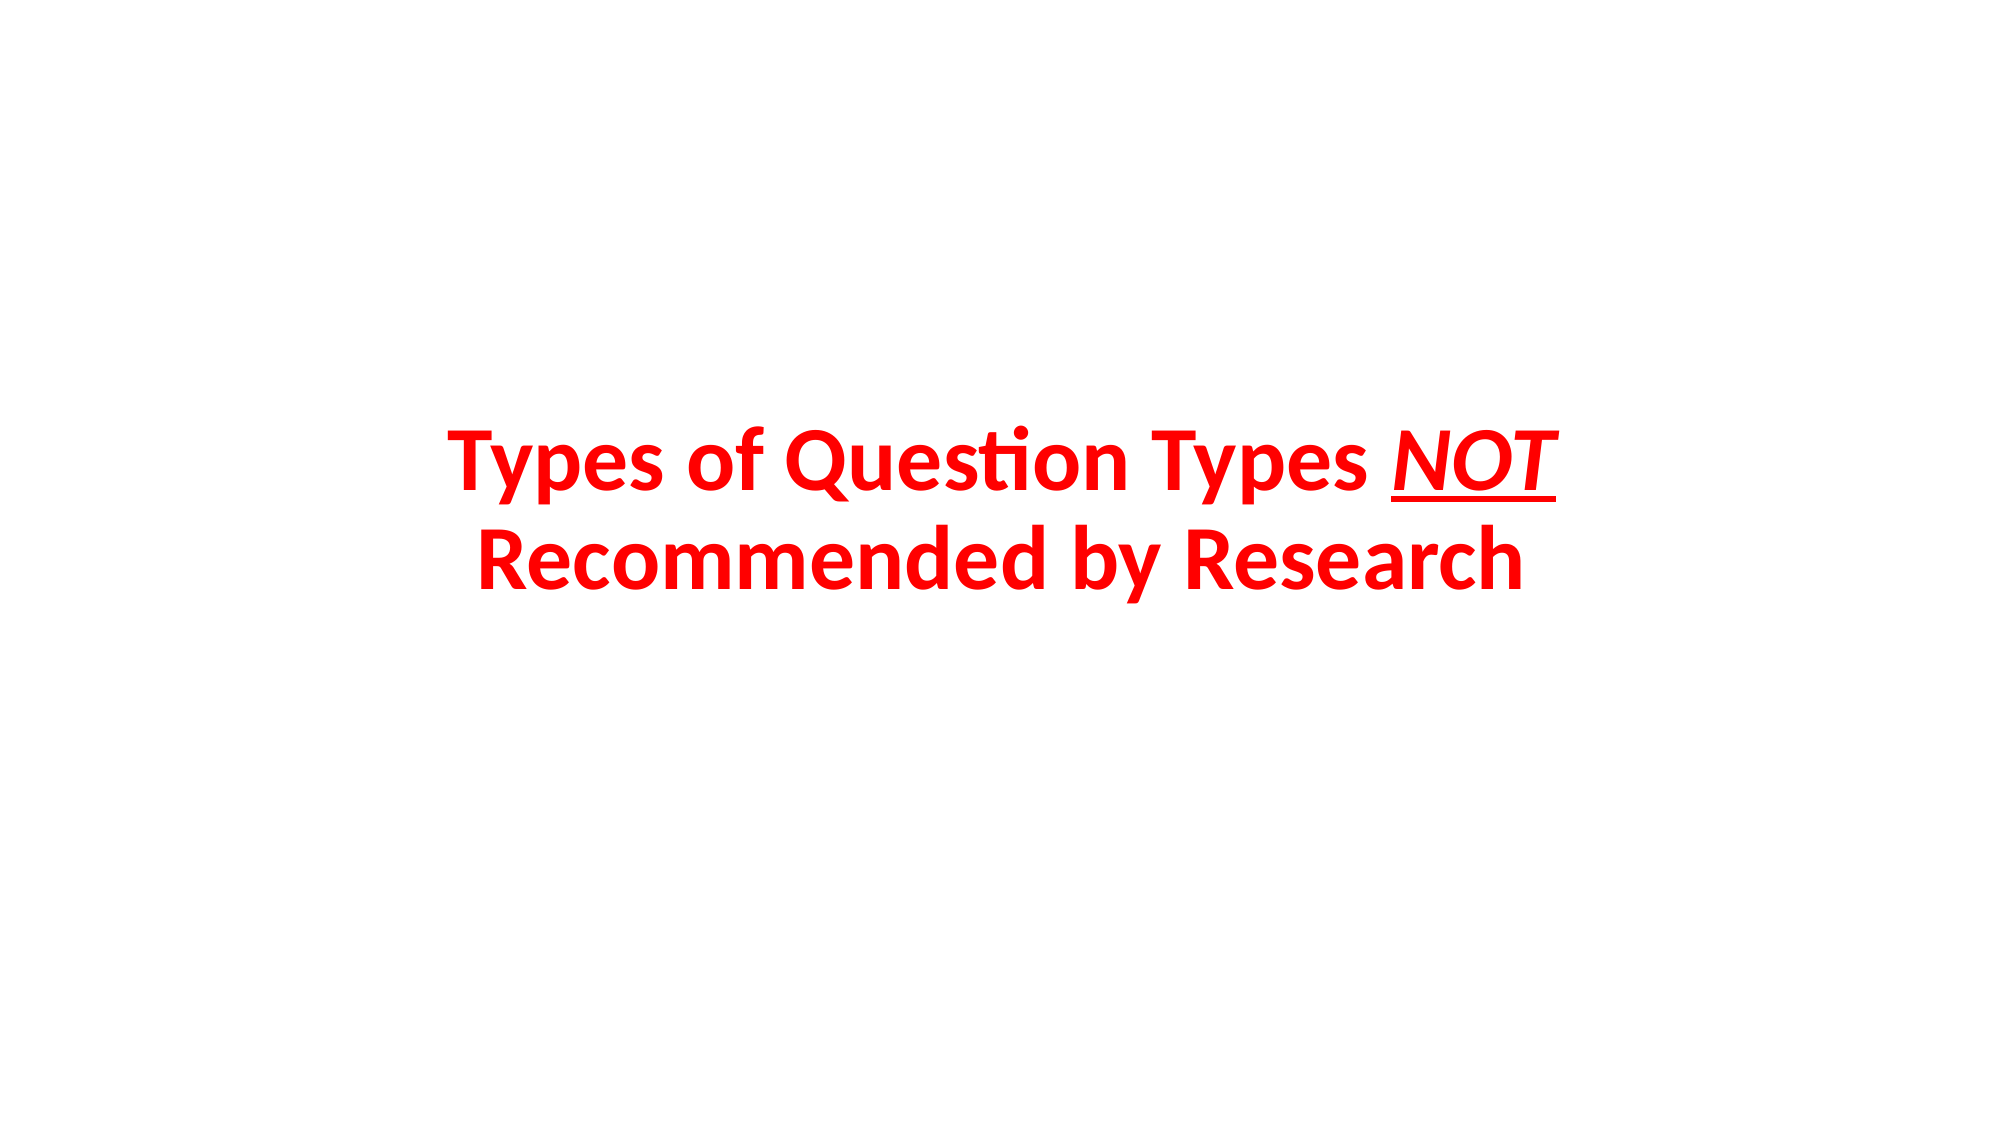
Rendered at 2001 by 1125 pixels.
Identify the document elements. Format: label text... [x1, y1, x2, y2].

title Types of Question Types NOT Recommended by Research [139, 401, 1865, 619]
